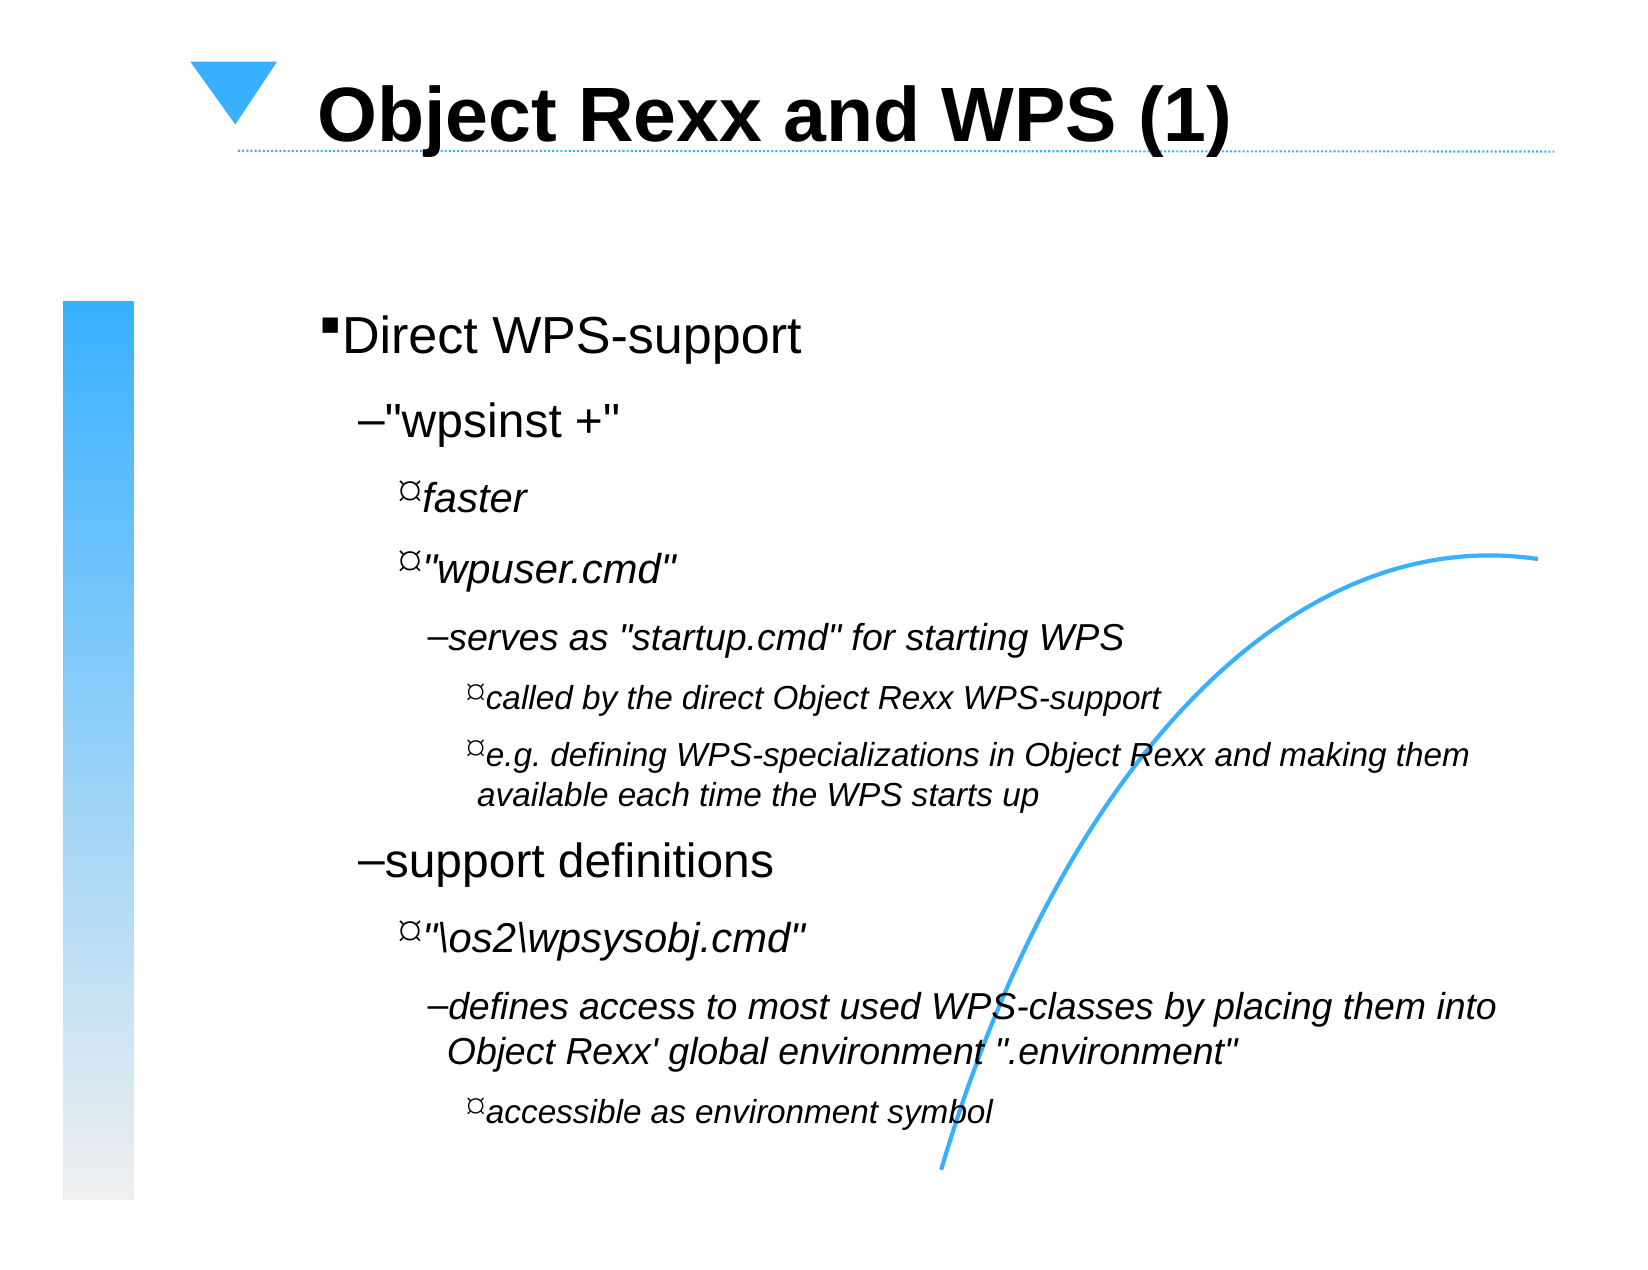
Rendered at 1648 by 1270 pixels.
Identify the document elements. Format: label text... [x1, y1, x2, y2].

text_box [63, 301, 134, 1200]
text_box [190, 61, 278, 125]
text_box Direct WPS-support "wpsinst +" faster "wpuser.cmd" serves as "startup.cmd" for starting WPS called by the direct Object Rexx WPS-support e.g. defining WPS-specializations in Object Rexx and making them available each time the WPS starts up support definitions "\os2\wpsysobj.cmd" defines access to most used WPS-classes by placing them into Object Rexx' global environment ".environment" accessible as environment symbol [318, 301, 1600, 1131]
text_box Object Rexx and WPS (1) [317, 64, 1549, 158]
text_box [941, 1131, 979, 1170]
